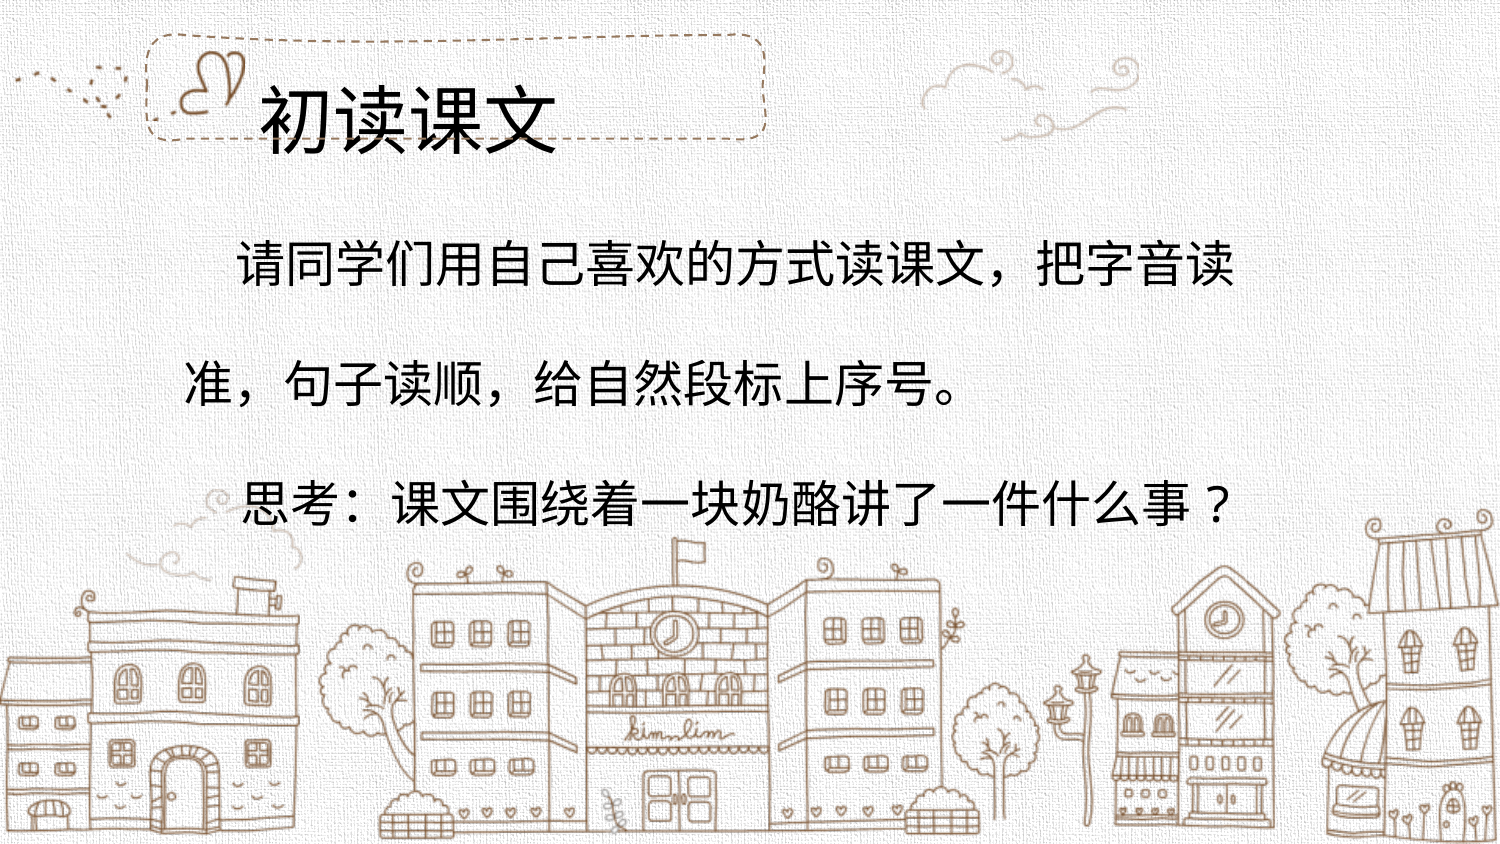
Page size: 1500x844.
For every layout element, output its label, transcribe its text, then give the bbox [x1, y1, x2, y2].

picture [0, 0, 1500, 844]
text_box 初读课文 [244, 0, 912, 165]
text_box [146, 33, 767, 142]
text_box 请同学们用自己喜欢的方式读课文，把字音读准，句子读顺，给自然段标上序号。 思考：课文围绕着一块奶酪讲了一件什么事? [169, 165, 1290, 489]
